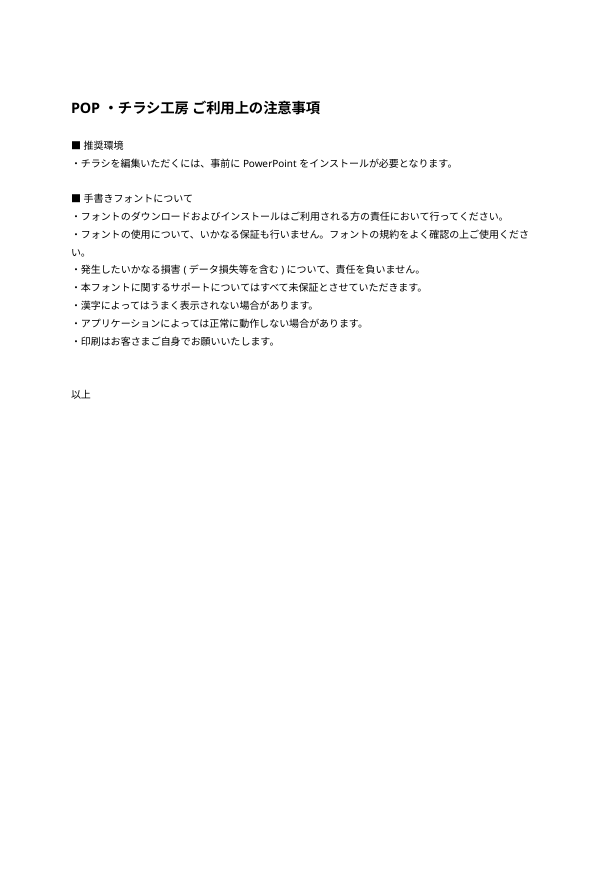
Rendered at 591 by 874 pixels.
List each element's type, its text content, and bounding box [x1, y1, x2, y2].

text_box POP・チラシ工房 ご利用上の注意事項 ■推奨環境 ・チラシを編集いただくには、事前にPowerPointをインストールが必要となります。 ■手書きフォントについて ・フォントのダウンロードおよびインストールはご利用される方の責任において行ってください。 ・フォントの使用について、いかなる保証も行いません。フォントの規約をよく確認の上ご使用ください。 ・発生したいかなる損害(データ損失等を含む)について、責任を負いません。 ・本フォントに関するサポートについてはすべて未保証とさせていただきます。 ・漢字によってはうまく表示されない場合があります。 ・アプリケーションによっては正常に動作しない場合があります。 ・印刷はお客さまご自身でお願いいたします。 以上 [55, 82, 549, 459]
